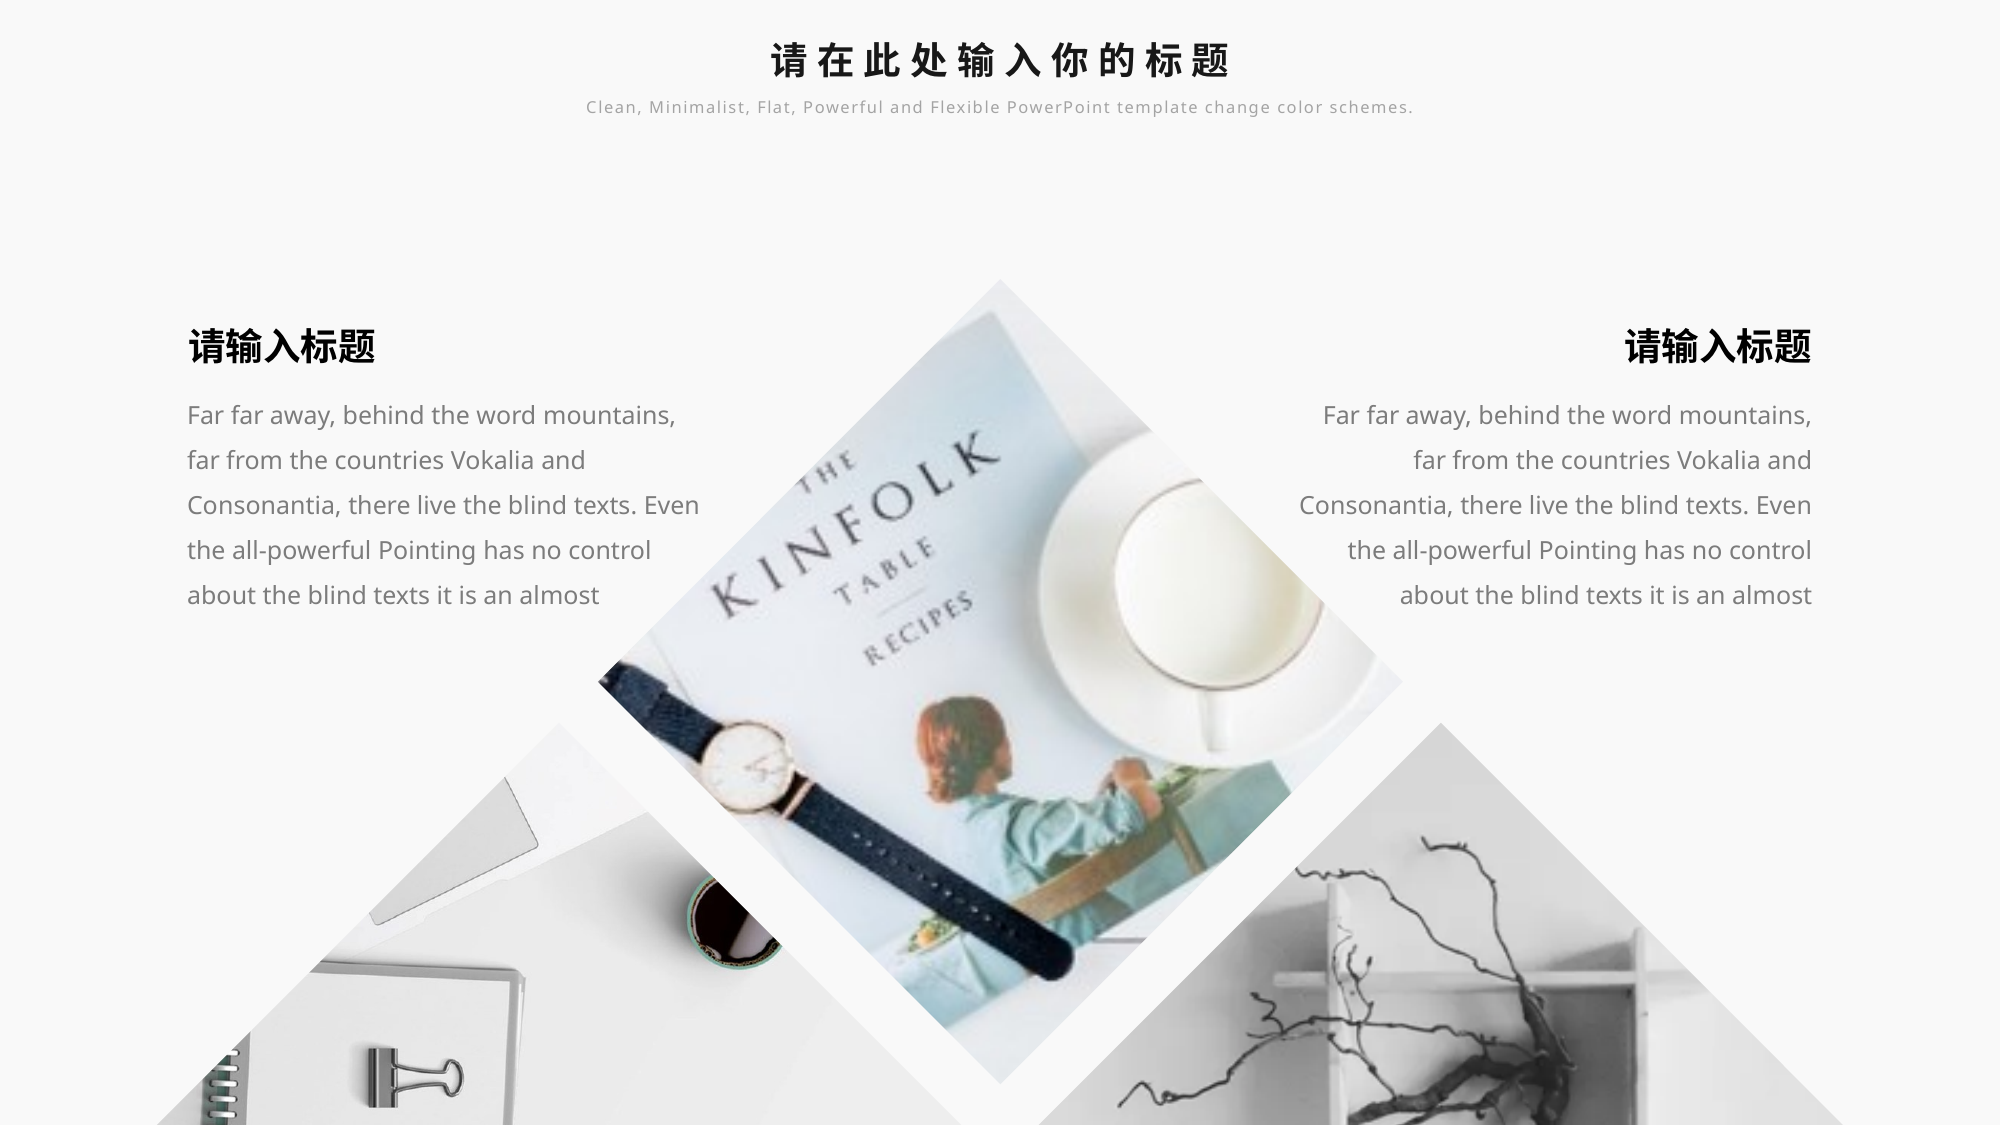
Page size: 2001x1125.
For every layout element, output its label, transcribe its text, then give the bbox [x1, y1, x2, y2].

text_box Far far away, behind the word mountains, far from the countries Vokalia and Consonantia, there live the blind texts. Even the all-powerful Pointing has no control about the blind texts it is an almost [1403, 377, 1828, 617]
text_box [504, 36, 1495, 125]
picture [156, 279, 1844, 1125]
text_box Far far away, behind the word mountains, far from the countries Vokalia and Consonantia, there live the blind texts. Even the all-powerful Pointing has no control about the blind texts it is an almost [172, 377, 597, 617]
text_box 请输入标题 [173, 332, 391, 376]
text_box 请输入标题 [1609, 332, 1827, 376]
